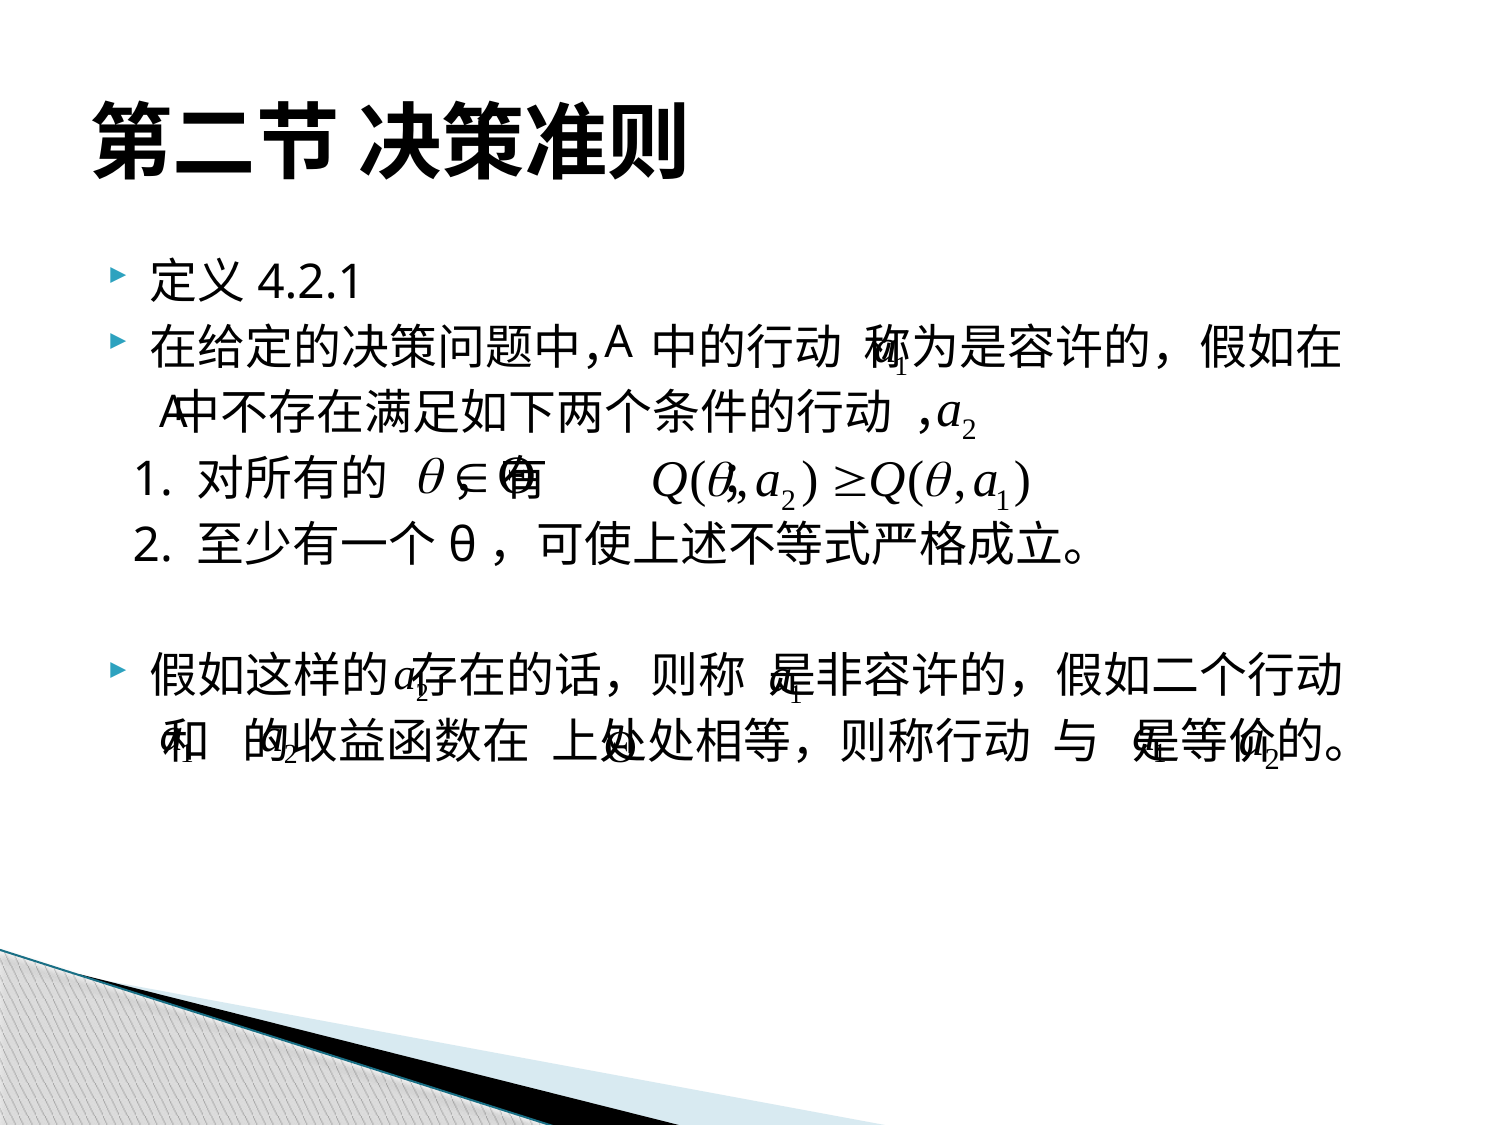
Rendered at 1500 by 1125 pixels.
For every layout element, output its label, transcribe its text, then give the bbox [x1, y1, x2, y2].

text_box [252, 702, 305, 776]
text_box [409, 445, 547, 508]
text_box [597, 720, 647, 774]
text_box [1230, 702, 1288, 783]
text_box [1124, 702, 1173, 775]
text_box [928, 374, 985, 445]
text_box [386, 644, 436, 713]
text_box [597, 316, 670, 366]
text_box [761, 644, 809, 716]
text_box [644, 445, 1040, 523]
title 第二节 决策准则 [75, 45, 1425, 233]
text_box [152, 702, 201, 775]
list 定义4.2.1 在给定的决策问题中， 中的行动 称为是容许的，假如在 中不存在满足如下两个条件的行动 ， 1. 对所有的 ，有 ； 2. 至少有一个θ，可使上述不等式严格成立。 假如这样的 存在的话，则称 是非容许的，假如二个行动 和 的收益函数在 上处处相等，则称行动 与 是等价的。 [75, 243, 1425, 1125]
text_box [152, 386, 224, 436]
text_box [866, 314, 915, 387]
